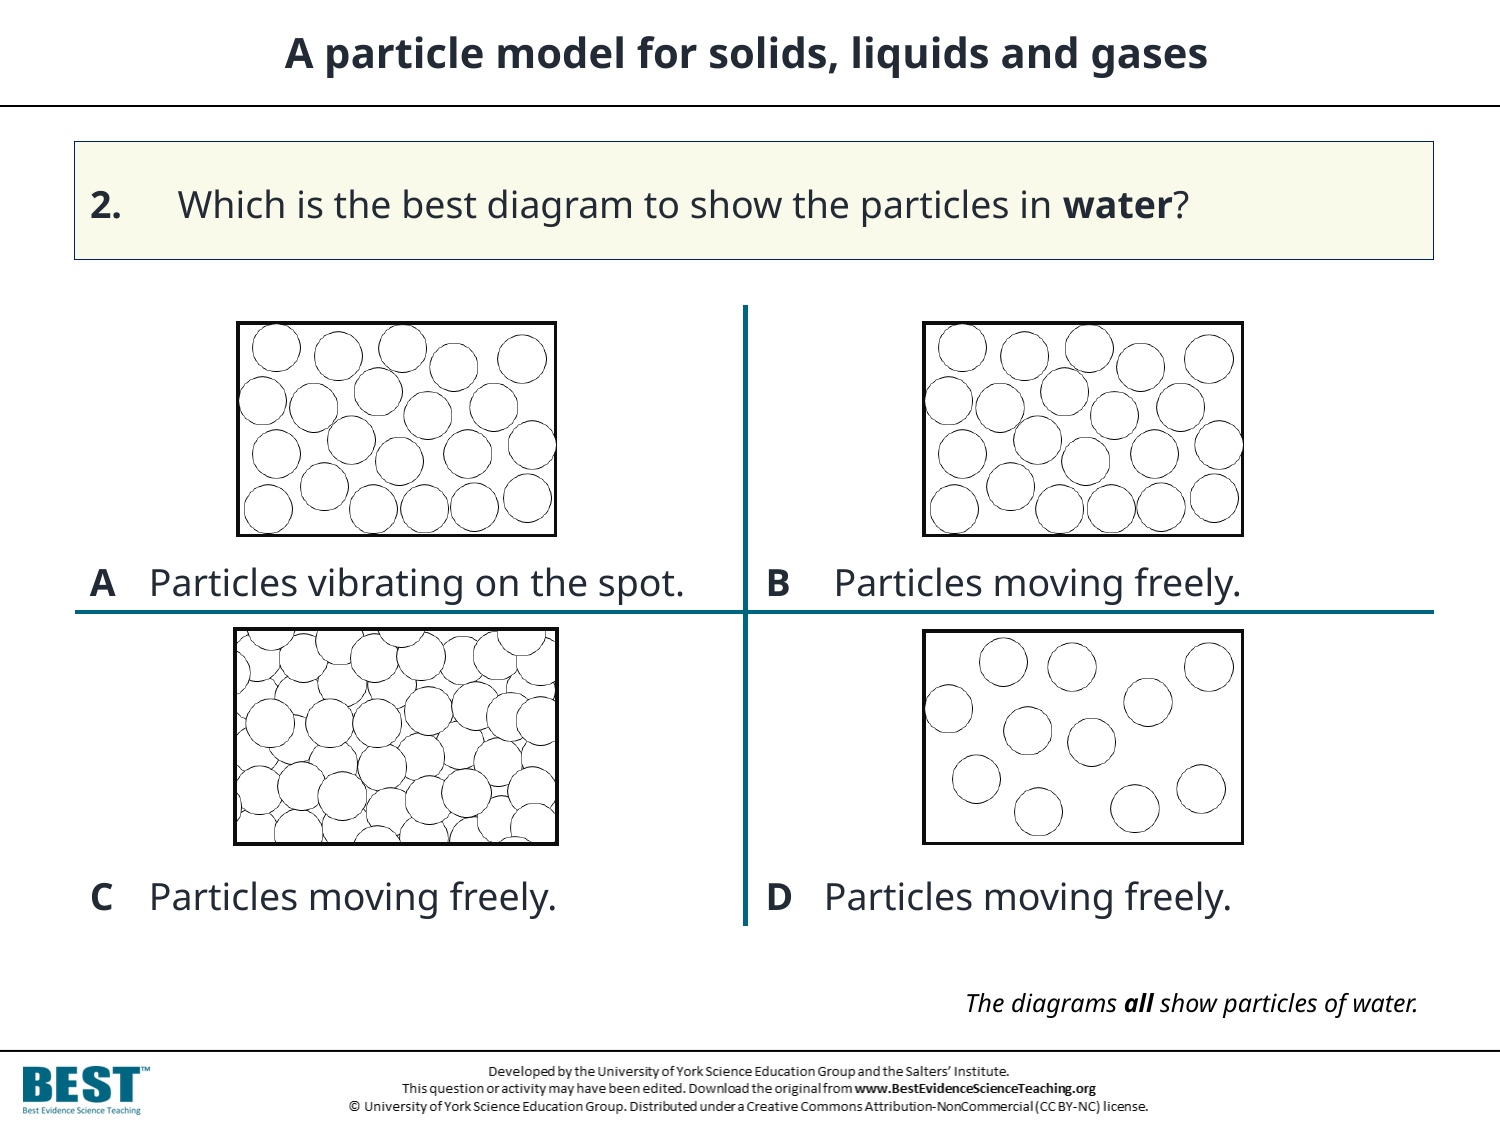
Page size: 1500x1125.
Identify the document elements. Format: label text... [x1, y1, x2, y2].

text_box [234, 629, 557, 845]
picture [0, 105, 1500, 1125]
text_box A particle model for solids, liquids and gases [23, 4, 1471, 99]
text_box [74, 304, 1435, 926]
